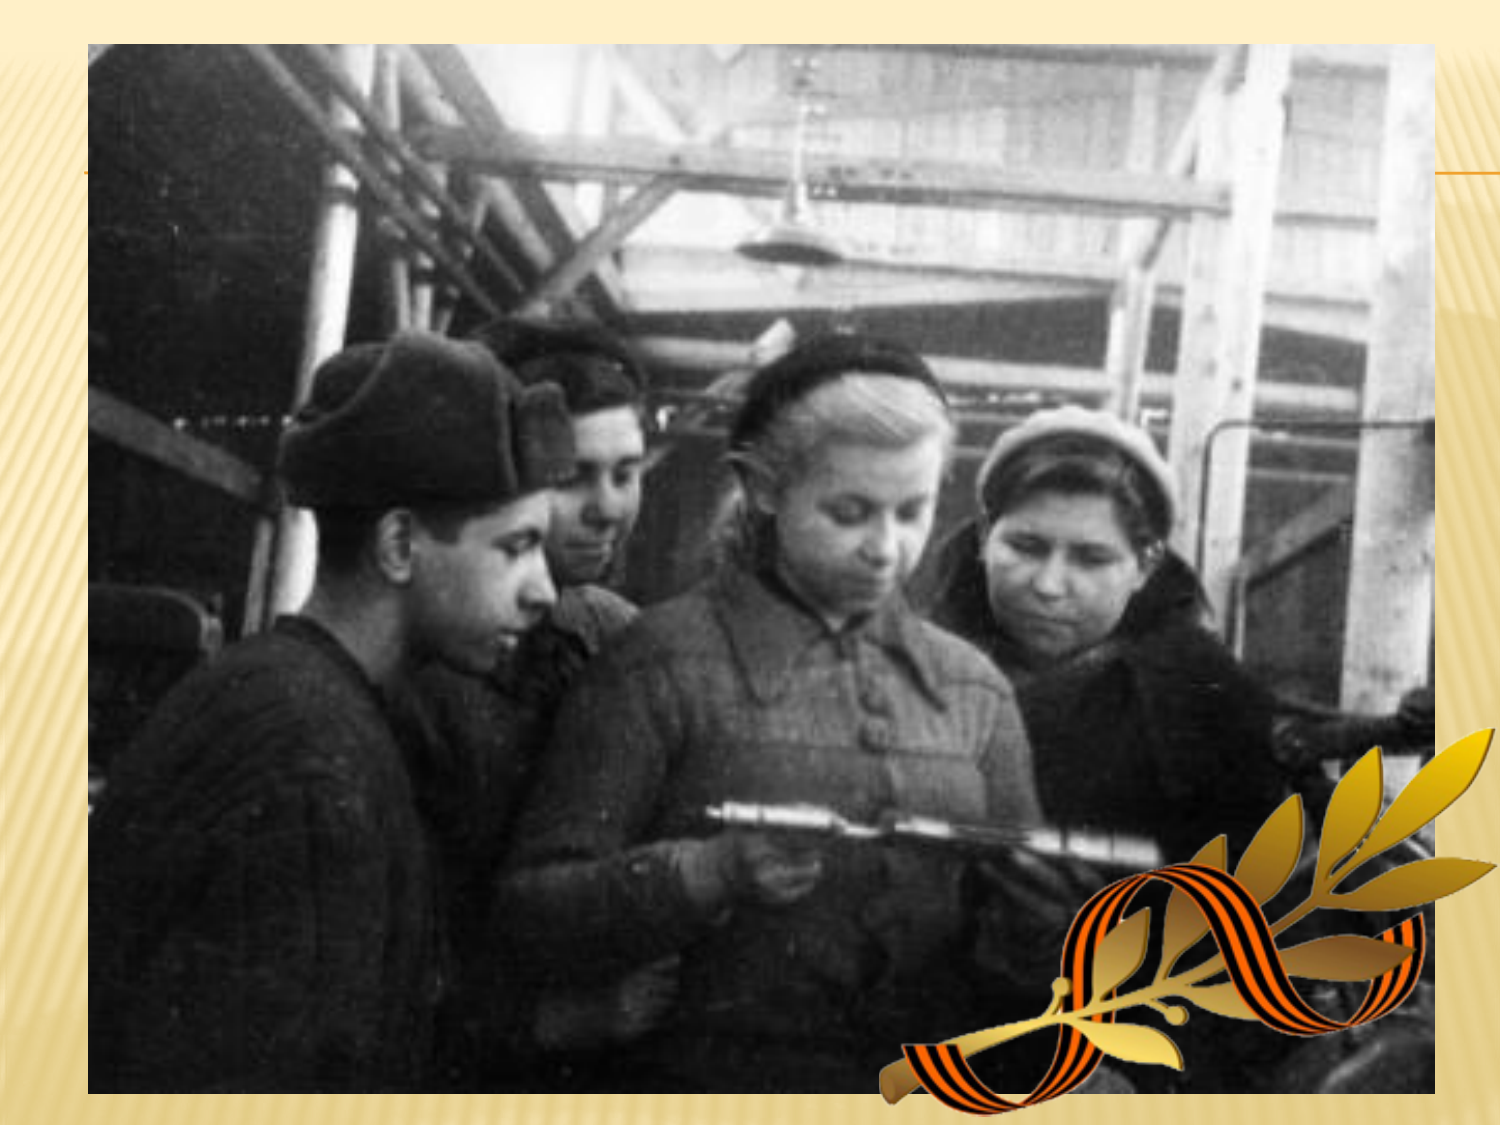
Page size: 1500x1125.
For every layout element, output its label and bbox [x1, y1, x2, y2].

picture [88, 44, 1500, 1117]
